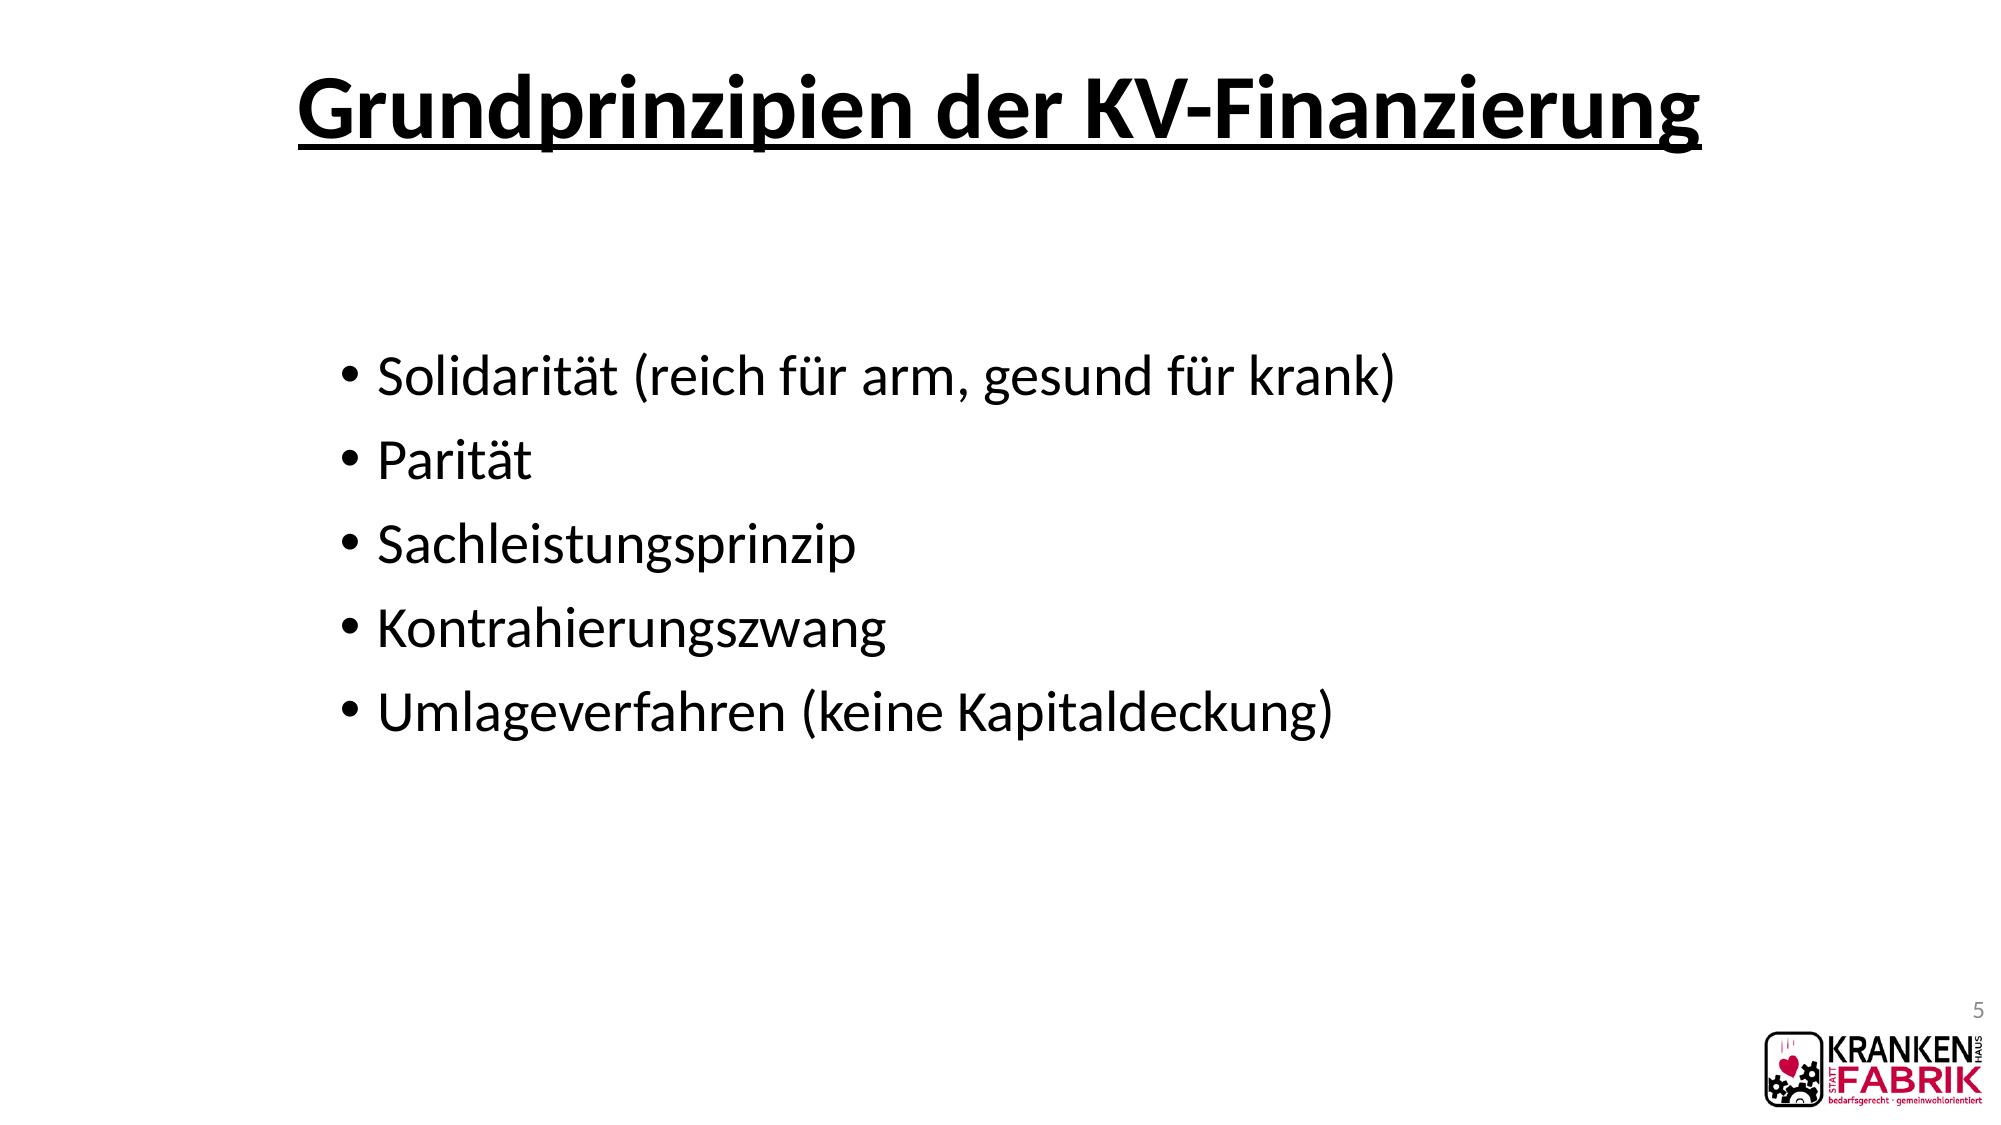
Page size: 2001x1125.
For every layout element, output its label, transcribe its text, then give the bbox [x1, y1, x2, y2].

slide_number 5 [1550, 979, 2000, 1039]
title Grundprinzipien der KV-Finanzierung [137, 0, 1863, 218]
picture [1746, 1039, 2000, 1125]
list Solidarität (reich für arm, gesund für krank) Parität Sachleistungsprinzip Kontrahierungszwang Umlageverfahren (keine Kapitaldeckung) [324, 338, 1675, 1081]
